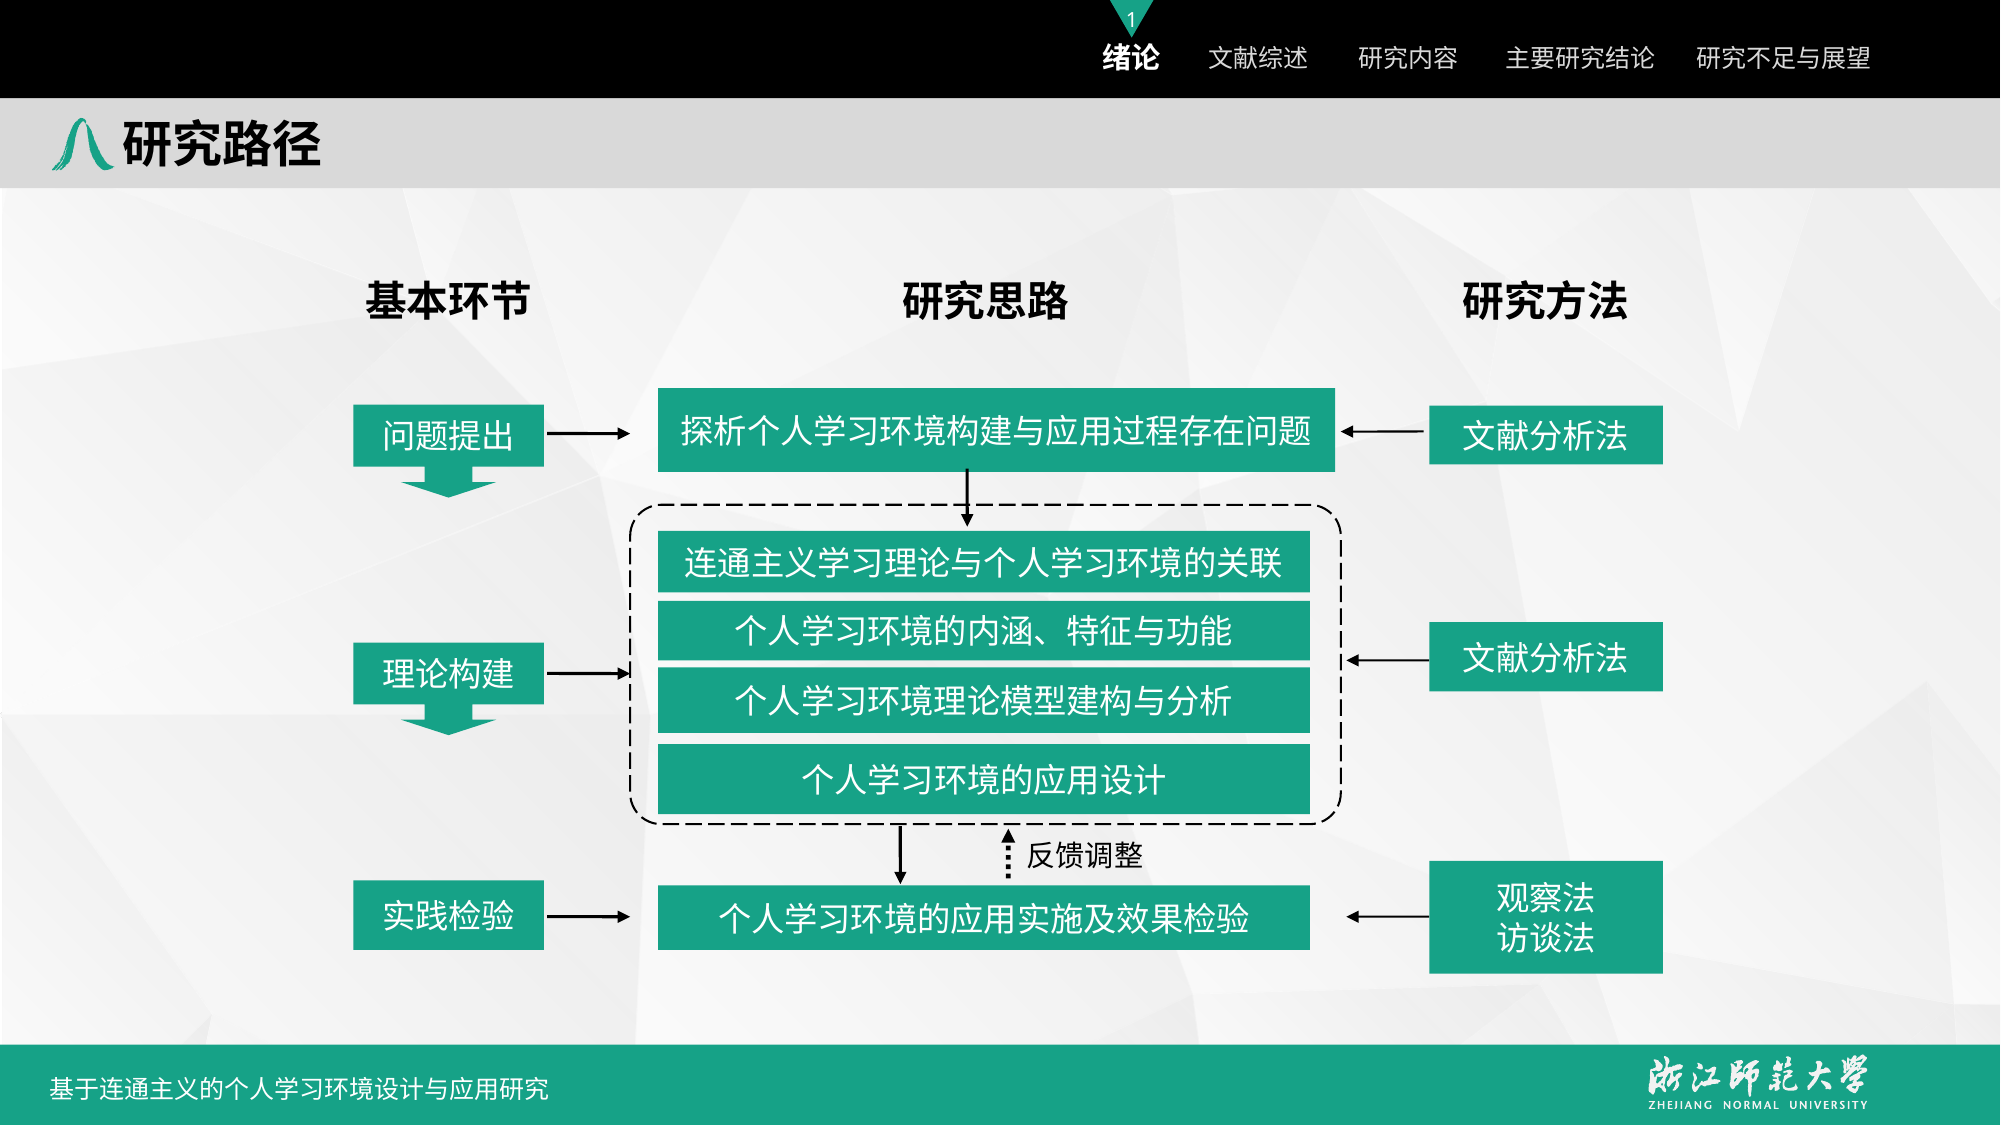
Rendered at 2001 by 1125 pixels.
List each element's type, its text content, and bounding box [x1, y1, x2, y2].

list 研究路径 [107, 111, 746, 183]
picture [0, 0, 2001, 1125]
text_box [337, 267, 1663, 974]
